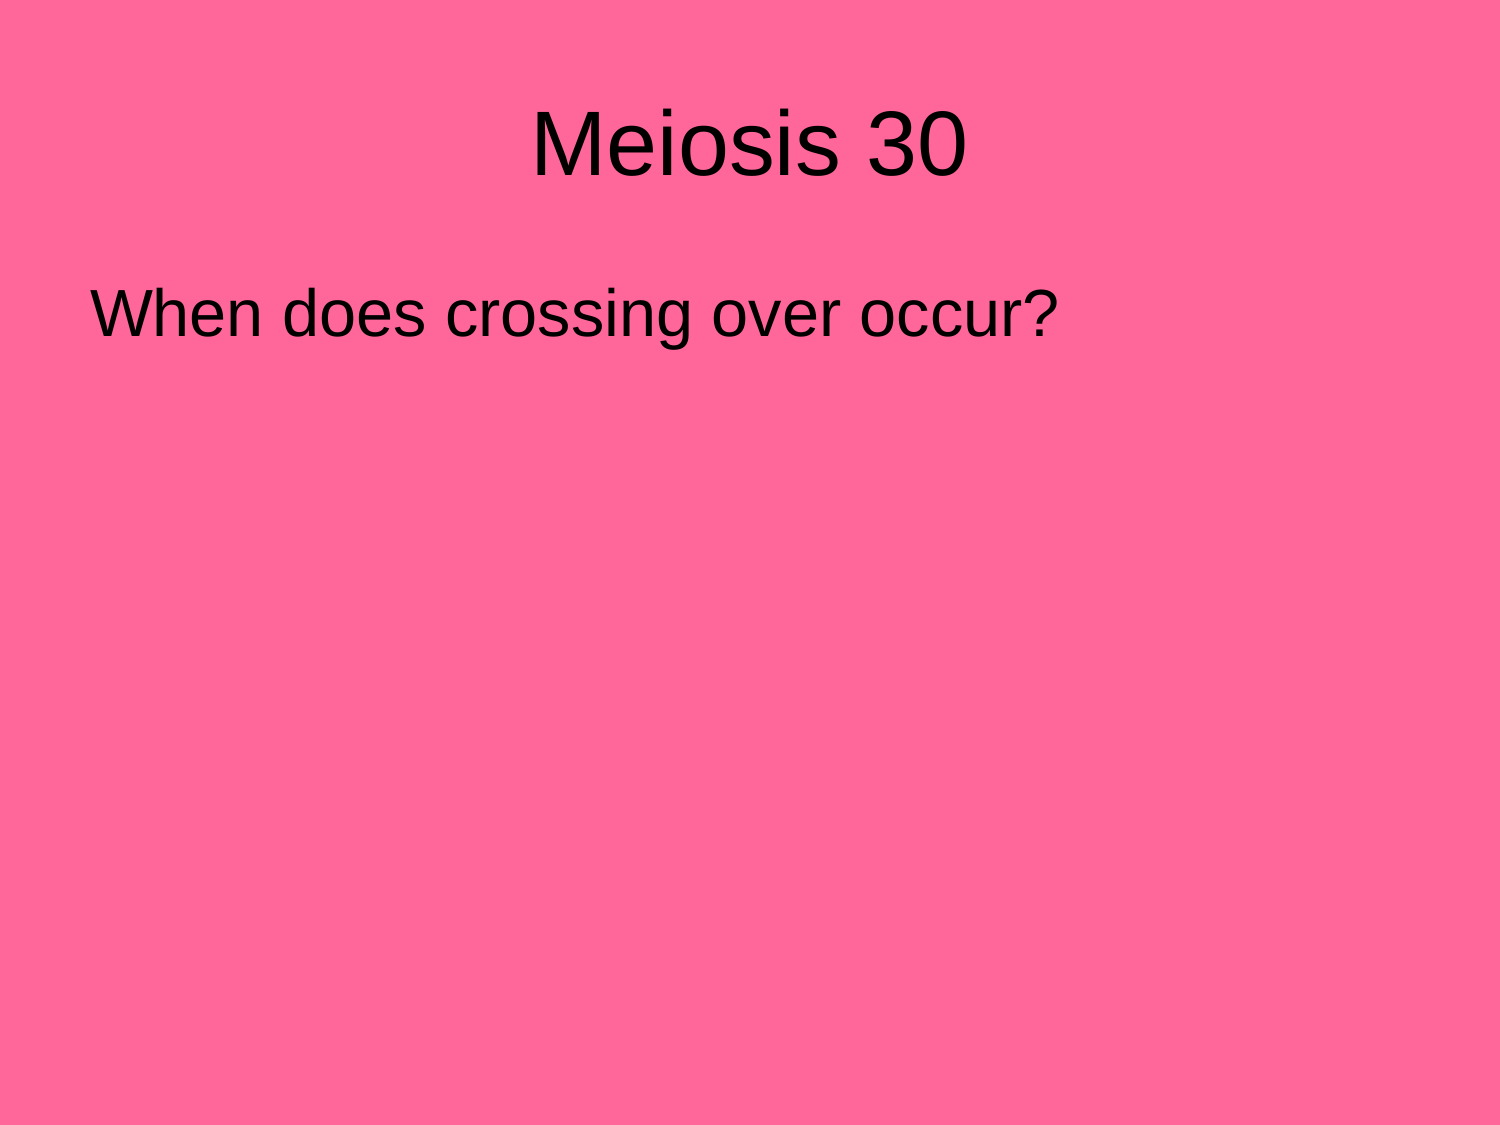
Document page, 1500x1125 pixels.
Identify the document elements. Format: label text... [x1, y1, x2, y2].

title Meiosis 30 [74, 44, 1426, 233]
list When does crossing over occur? [74, 262, 1426, 1006]
